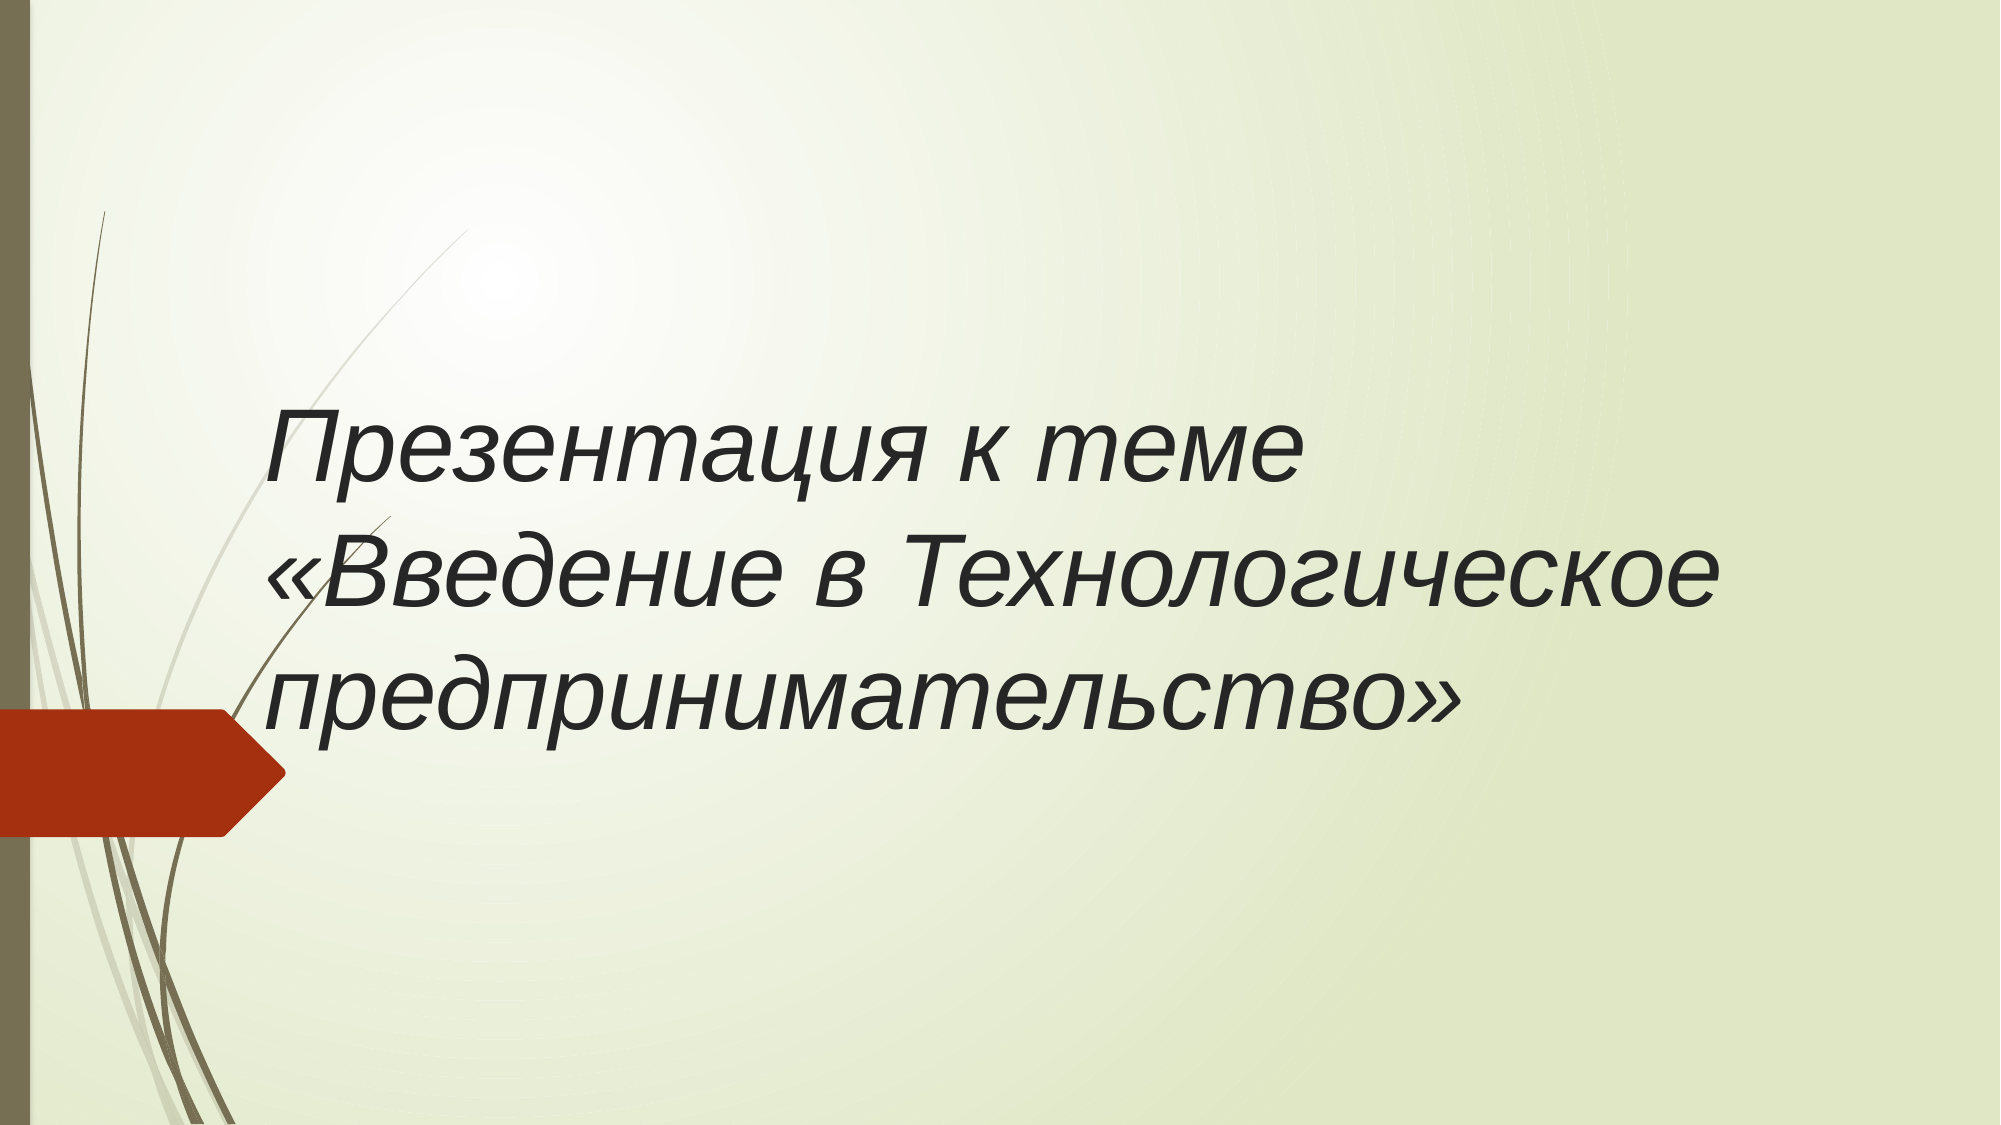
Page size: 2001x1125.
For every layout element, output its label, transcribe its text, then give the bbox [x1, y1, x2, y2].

title Презентация к теме «Введение в Технологическое предпринимательство» [249, 366, 1750, 759]
